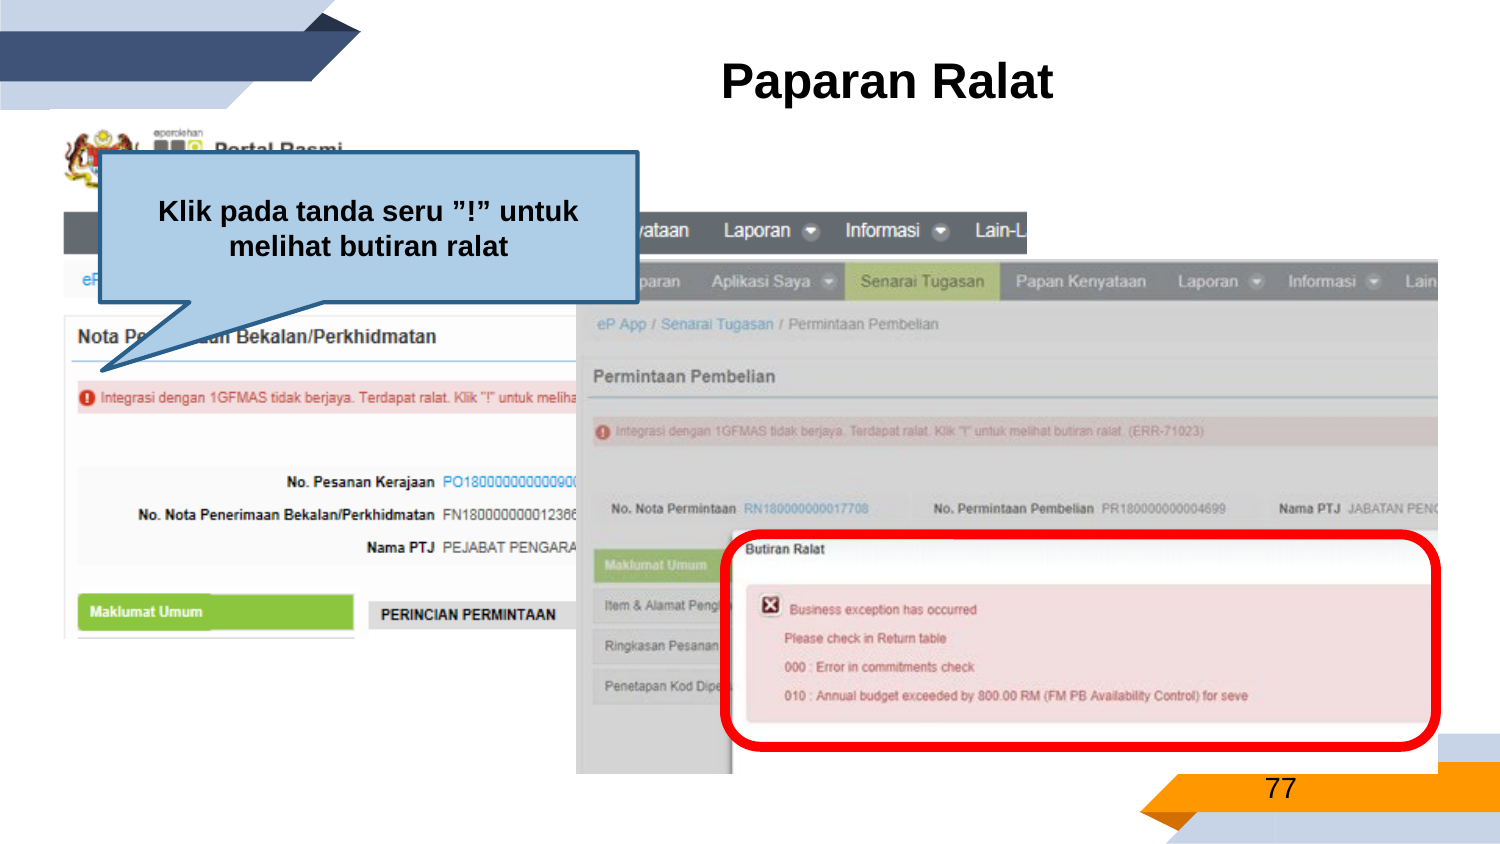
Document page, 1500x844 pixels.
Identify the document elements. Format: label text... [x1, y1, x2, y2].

picture [49, 109, 1438, 774]
text_box Paparan Ralat [323, 45, 1452, 111]
slide_number 77 [1249, 760, 1494, 813]
